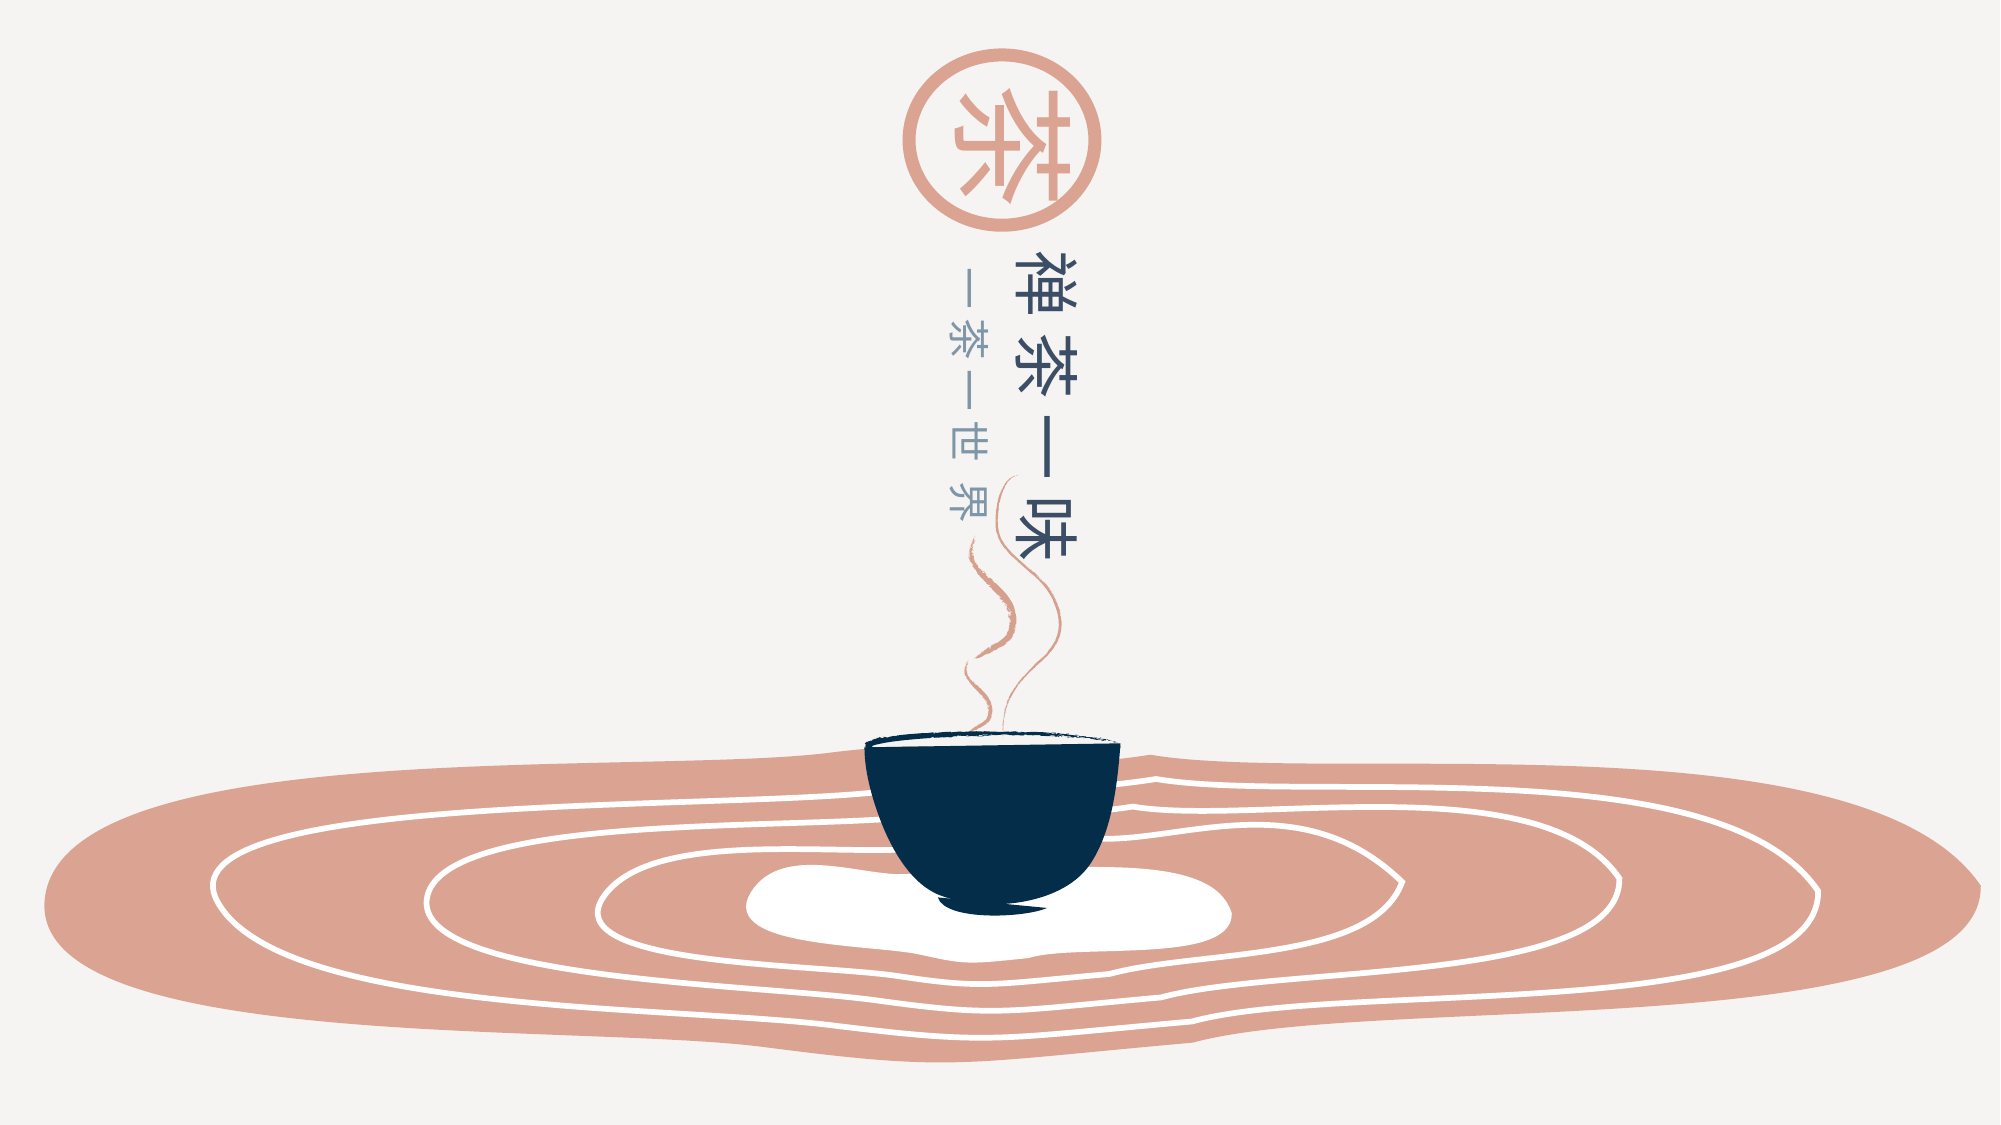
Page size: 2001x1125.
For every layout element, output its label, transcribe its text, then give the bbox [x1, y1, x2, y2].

text_box [747, 866, 1230, 961]
text_box 茶 [916, 68, 1098, 210]
text_box [596, 823, 1404, 986]
text_box [211, 777, 1820, 1039]
text_box 禅 茶 一 味 [983, 235, 1095, 563]
picture [863, 474, 1121, 916]
text_box [43, 748, 1982, 1064]
text_box [908, 105, 916, 175]
text_box [950, 53, 1054, 68]
text_box [947, 210, 1057, 227]
text_box [425, 805, 1621, 1012]
text_box 一 茶 一 世 界 [921, 253, 1003, 524]
